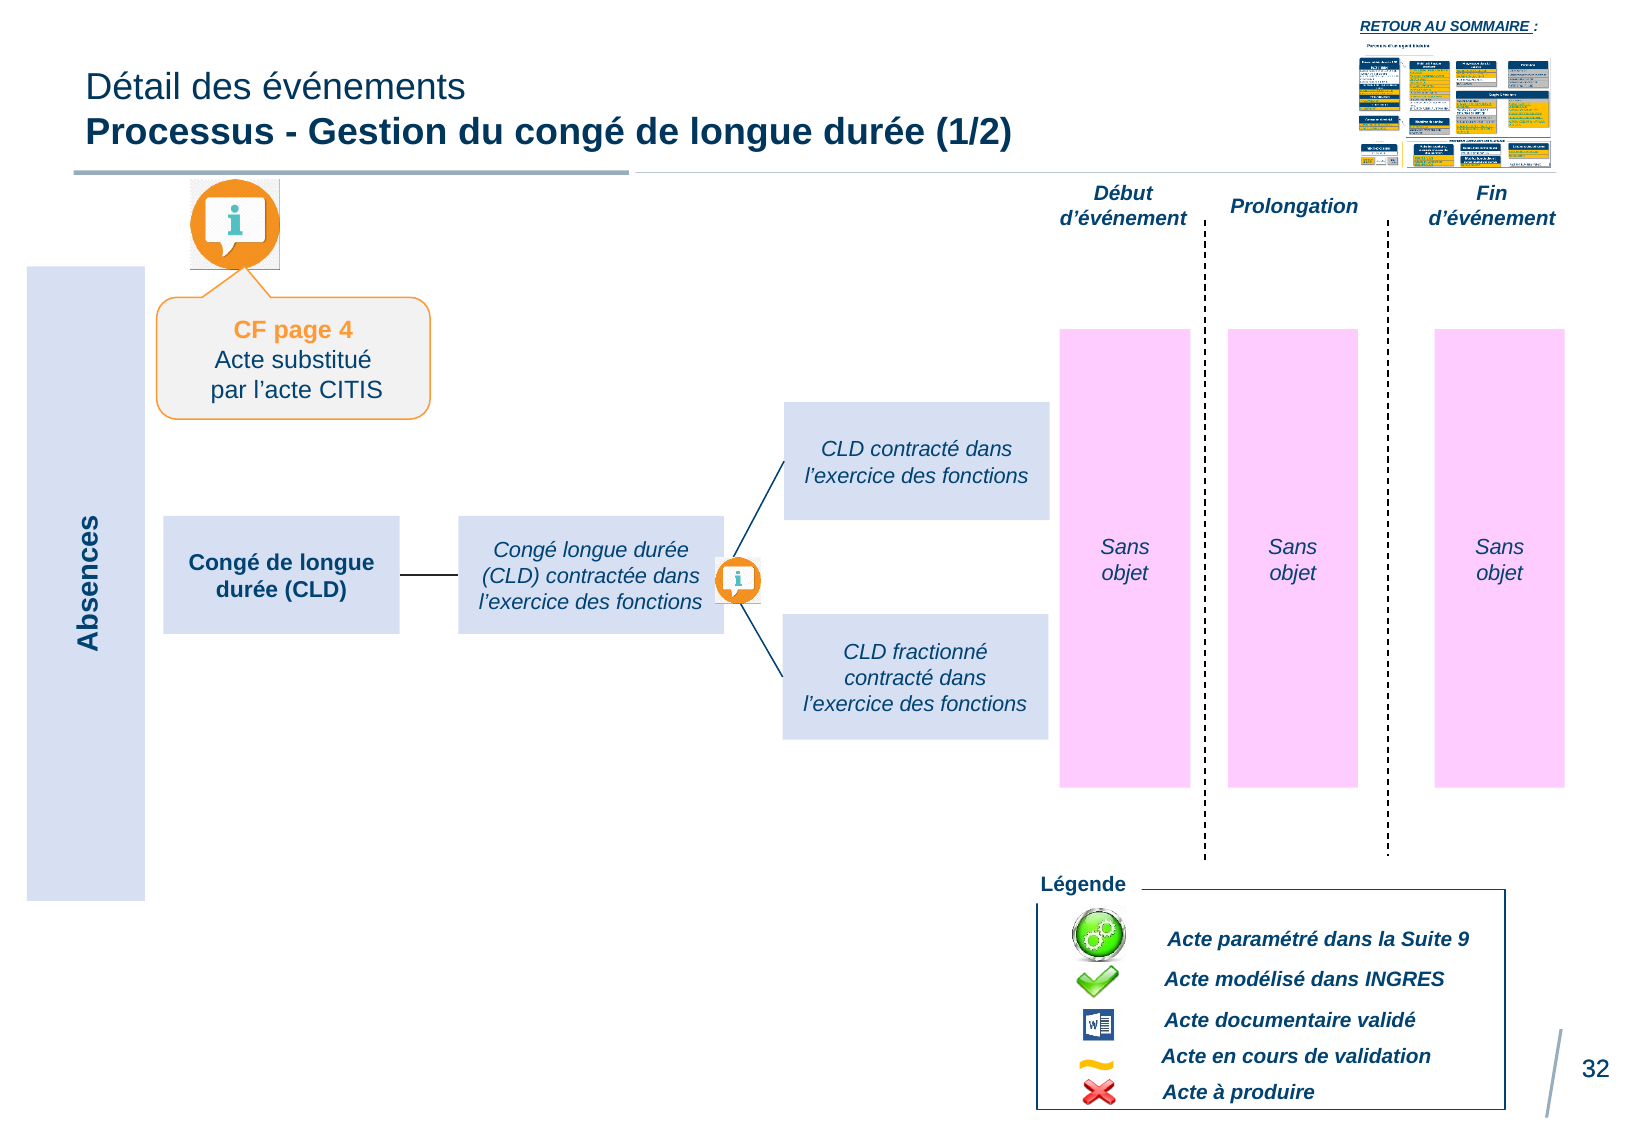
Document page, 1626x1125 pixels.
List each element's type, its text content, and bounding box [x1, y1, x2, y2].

picture [1067, 906, 1128, 1055]
picture [1359, 40, 1553, 168]
picture [715, 557, 761, 604]
picture [1082, 1079, 1116, 1105]
slide_number 32 [1516, 1044, 1625, 1121]
picture [190, 179, 280, 270]
